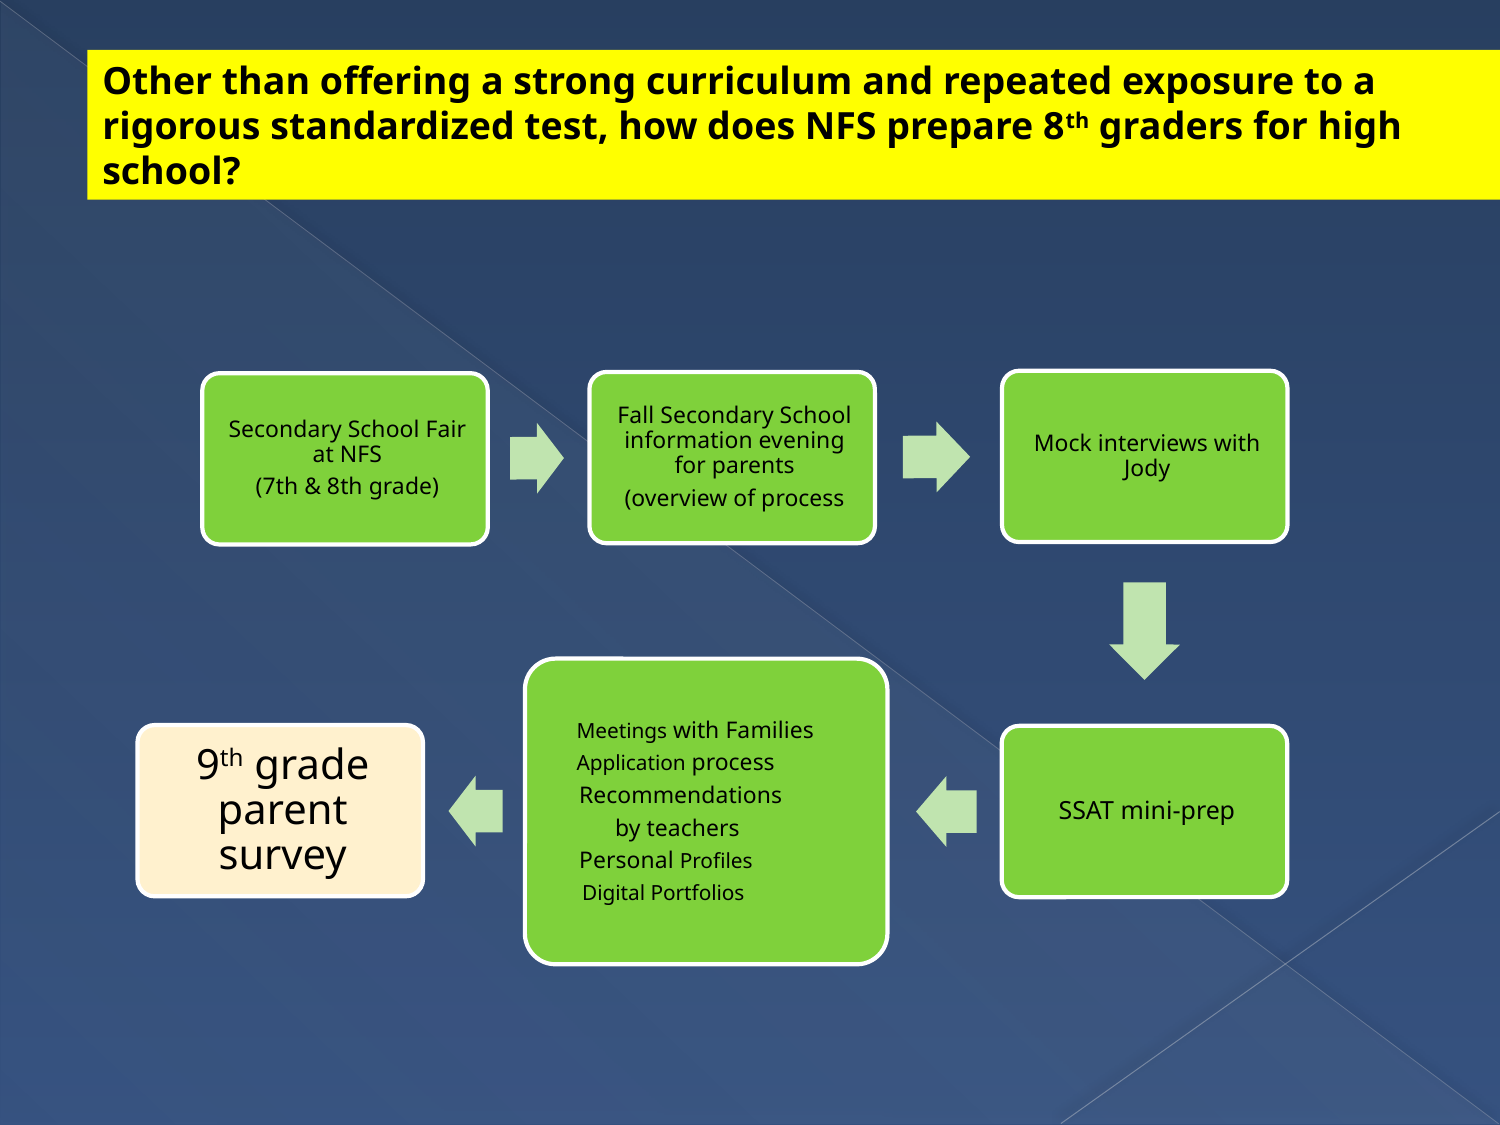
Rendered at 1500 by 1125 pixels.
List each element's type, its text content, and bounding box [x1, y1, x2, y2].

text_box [124, 249, 1288, 1088]
text_box Other than offering a strong curriculum and repeated exposure to a rigorous standardized test, how does NFS prepare 8th graders for high school? [87, 49, 1500, 200]
